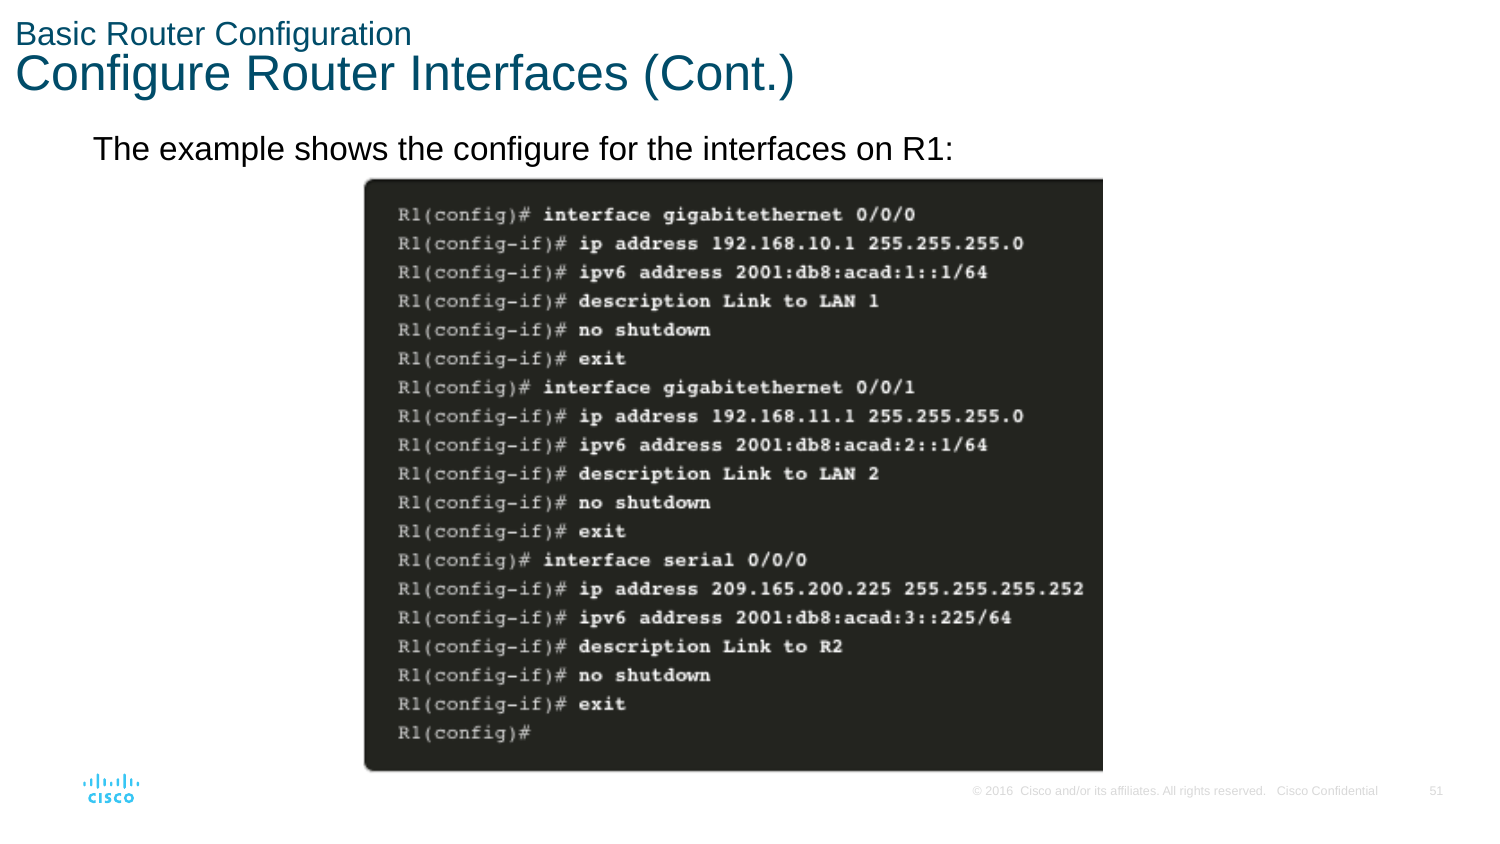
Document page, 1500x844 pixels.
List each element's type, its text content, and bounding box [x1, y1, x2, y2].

list The example shows the configure for the interfaces on R1: [77, 120, 1437, 177]
picture [362, 176, 1103, 784]
title Basic Router Configuration Configure Router Interfaces (Cont.) [0, 0, 1369, 121]
